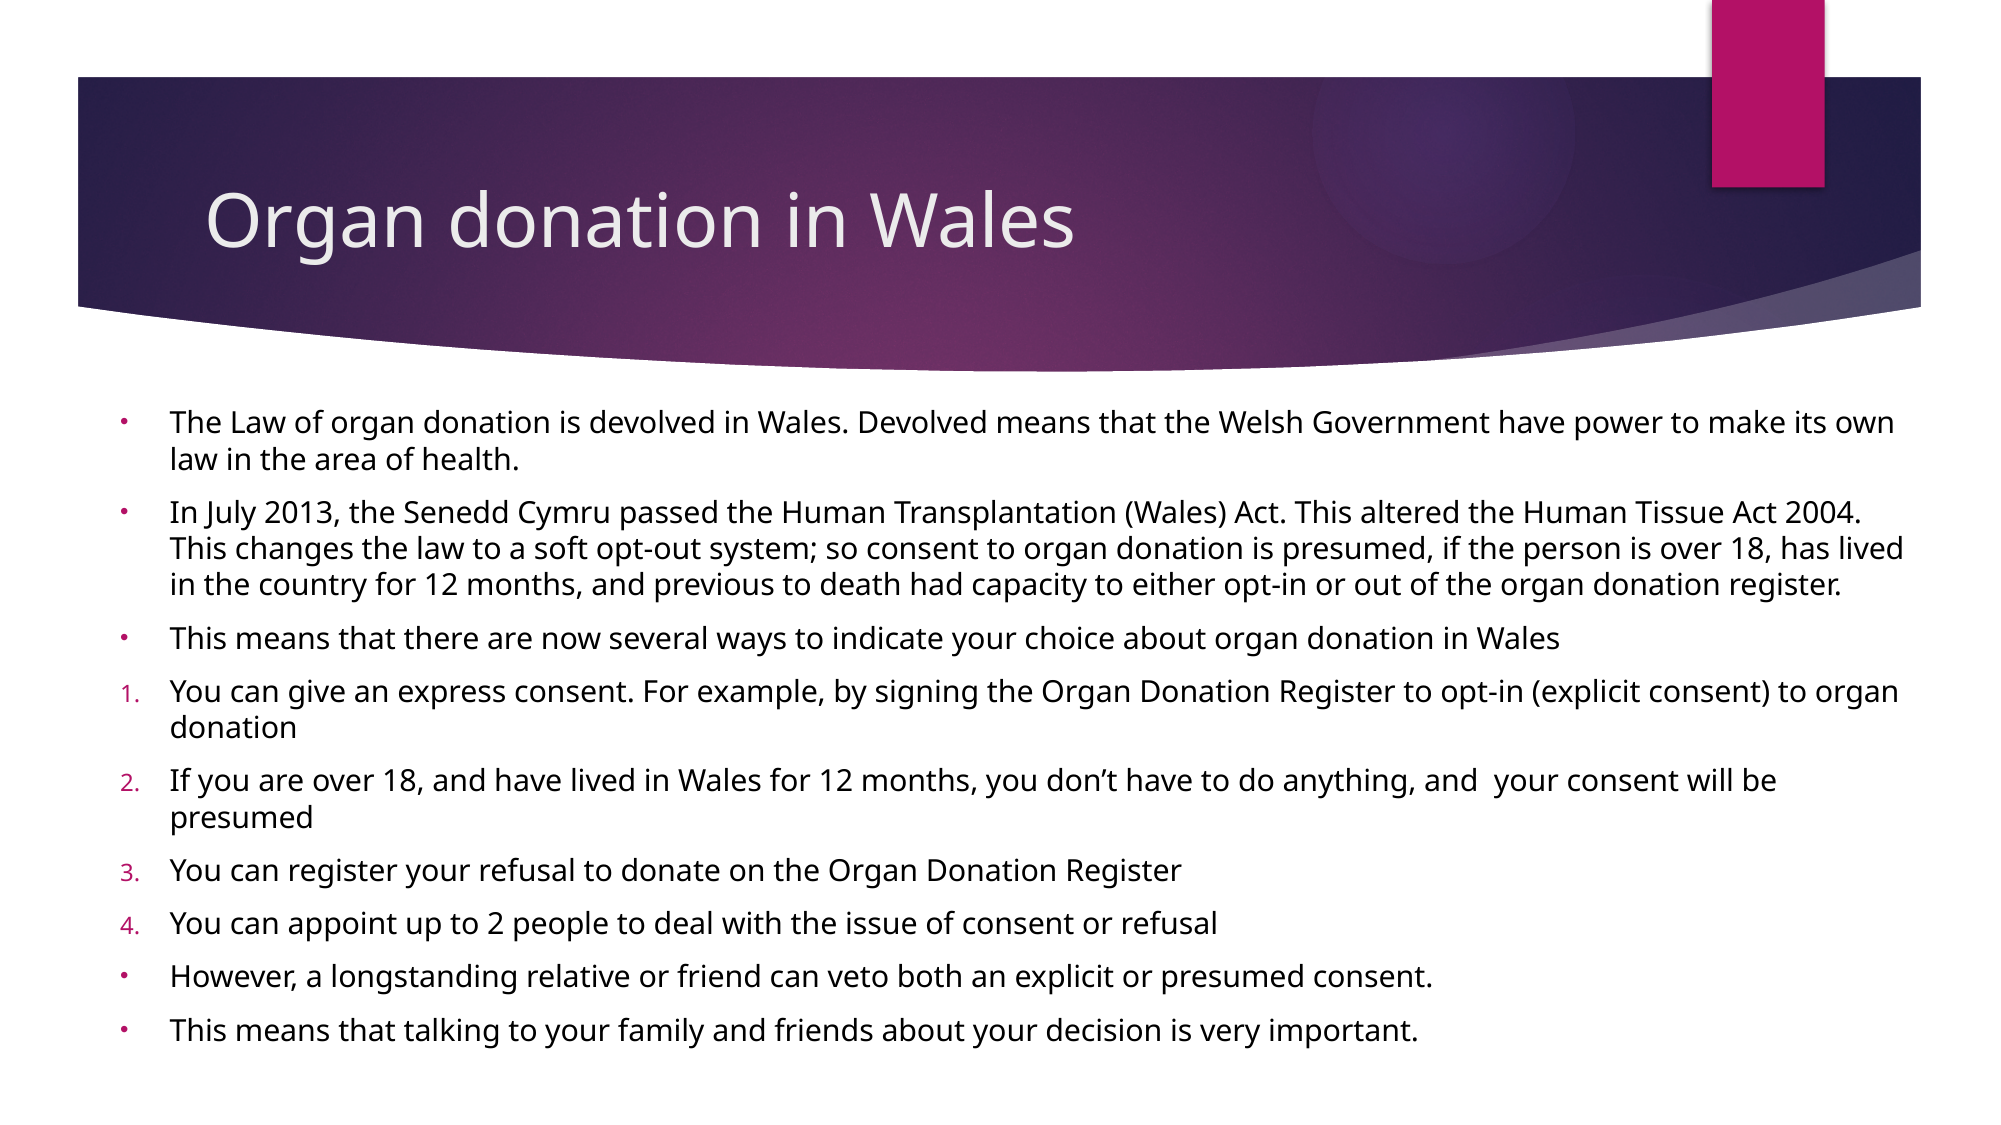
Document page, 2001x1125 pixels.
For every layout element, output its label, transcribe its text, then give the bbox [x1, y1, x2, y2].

title Organ donation in Wales [189, 159, 1627, 276]
list The Law of organ donation is devolved in Wales. Devolved means that the Welsh Government have power to make its own law in the area of health. In July 2013, the Senedd Cymru passed the Human Transplantation (Wales) Act. This altered the Human Tissue Act 2004. This changes the law to a soft opt-out system; so consent to organ donation is presumed, if the person is over 18, has lived in the country for 12 months, and previous to death had capacity to either opt-in or out of the organ donation register. This means that there are now several ways to indicate your choice about organ donation in Wales You can give an express consent. For example, by signing the Organ Donation Register to opt-in (explicit consent) to organ donation If you are over 18, and have lived in Wales for 12 months, you don’t have to do anything, and your consent will be presumed You can register your refusal to donate on the Organ Donation Register You can appoint up to 2 people to deal with the issue of consent or refusal However, a longstanding relative or friend can veto both an explicit or presumed consent. This means that talking to your family and friends about your decision is very important. [105, 395, 1941, 1098]
